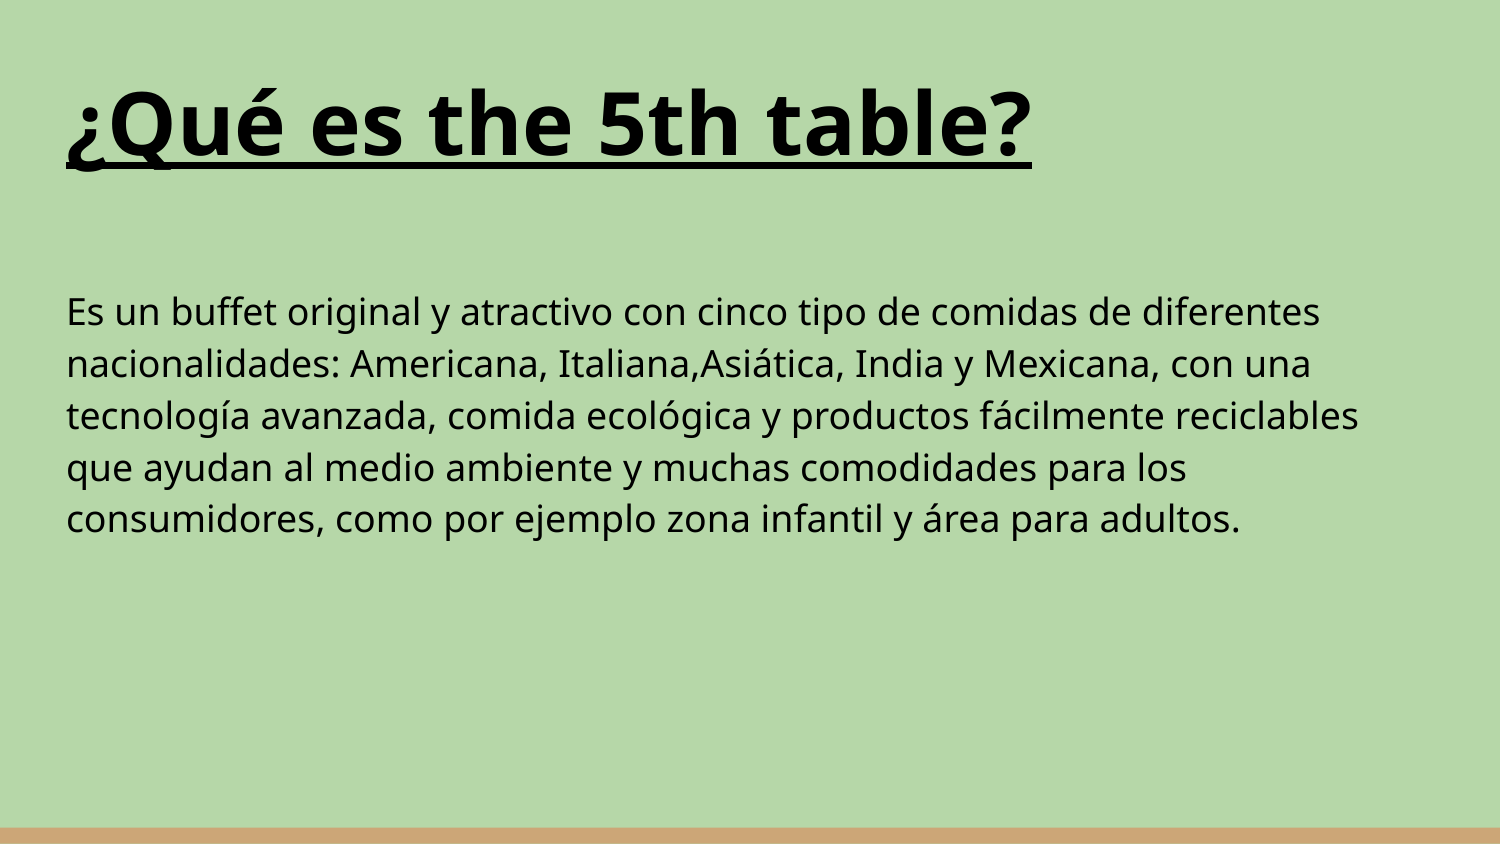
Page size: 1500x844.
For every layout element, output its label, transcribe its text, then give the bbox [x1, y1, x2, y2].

title ¿Qué es the 5th table? [51, 51, 1449, 188]
list Es un buffet original y atractivo con cinco tipo de comidas de diferentes nacionalidades: Americana, Italiana,Asiática, India y Mexicana, con una tecnología avanzada, comida ecológica y productos fácilmente reciclables que ayudan al medio ambiente y muchas comodidades para los consumidores, como por ejemplo zona infantil y área para adultos. [51, 188, 1449, 656]
